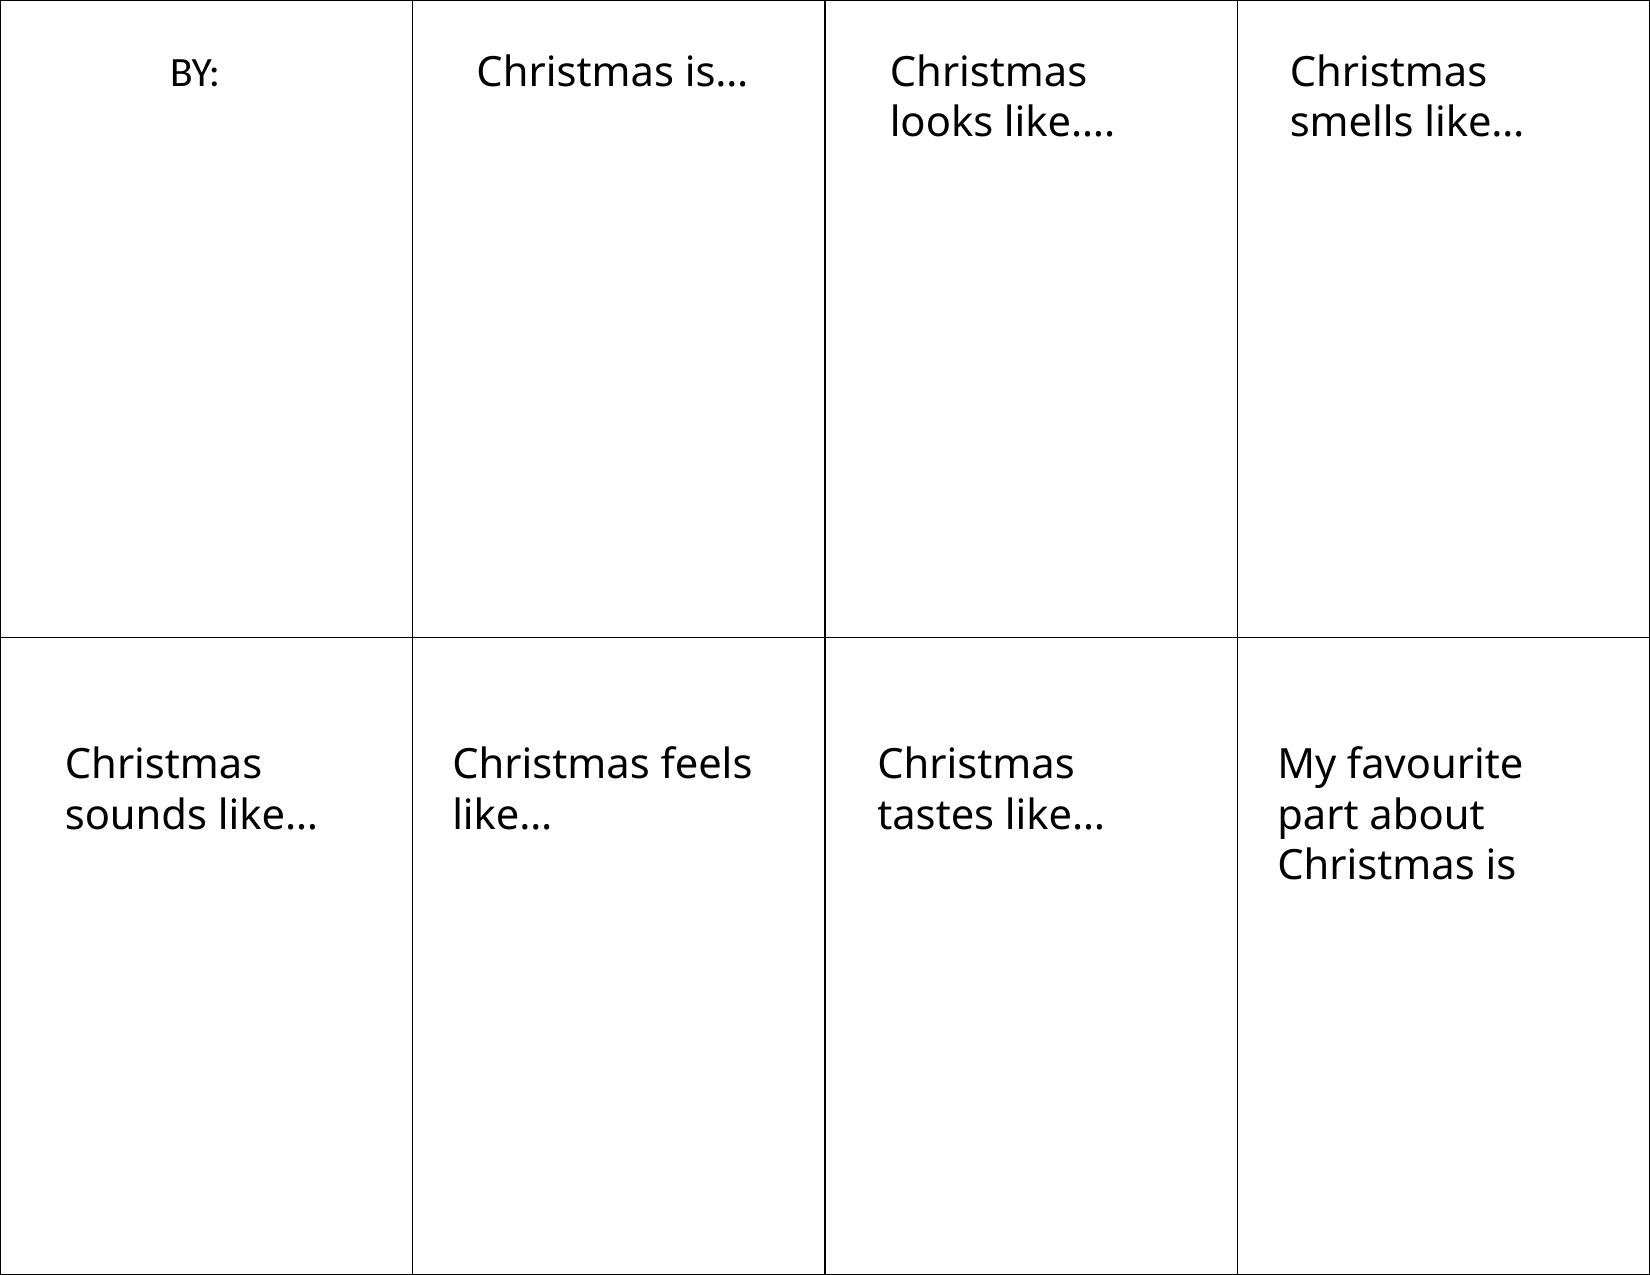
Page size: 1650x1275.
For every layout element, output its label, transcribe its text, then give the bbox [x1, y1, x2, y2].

text_box Christmas smells like… [1275, 37, 1613, 253]
text_box Christmas tastes like… [862, 729, 1200, 895]
text_box Christmas sounds like… [50, 729, 388, 895]
text_box Christmas is… [450, 37, 775, 103]
text_box BY: [24, 37, 375, 103]
text_box Christmas looks like…. [875, 37, 1213, 253]
text_box My favourite part about Christmas is [1262, 729, 1600, 995]
text_box Christmas feels like… [437, 729, 788, 895]
